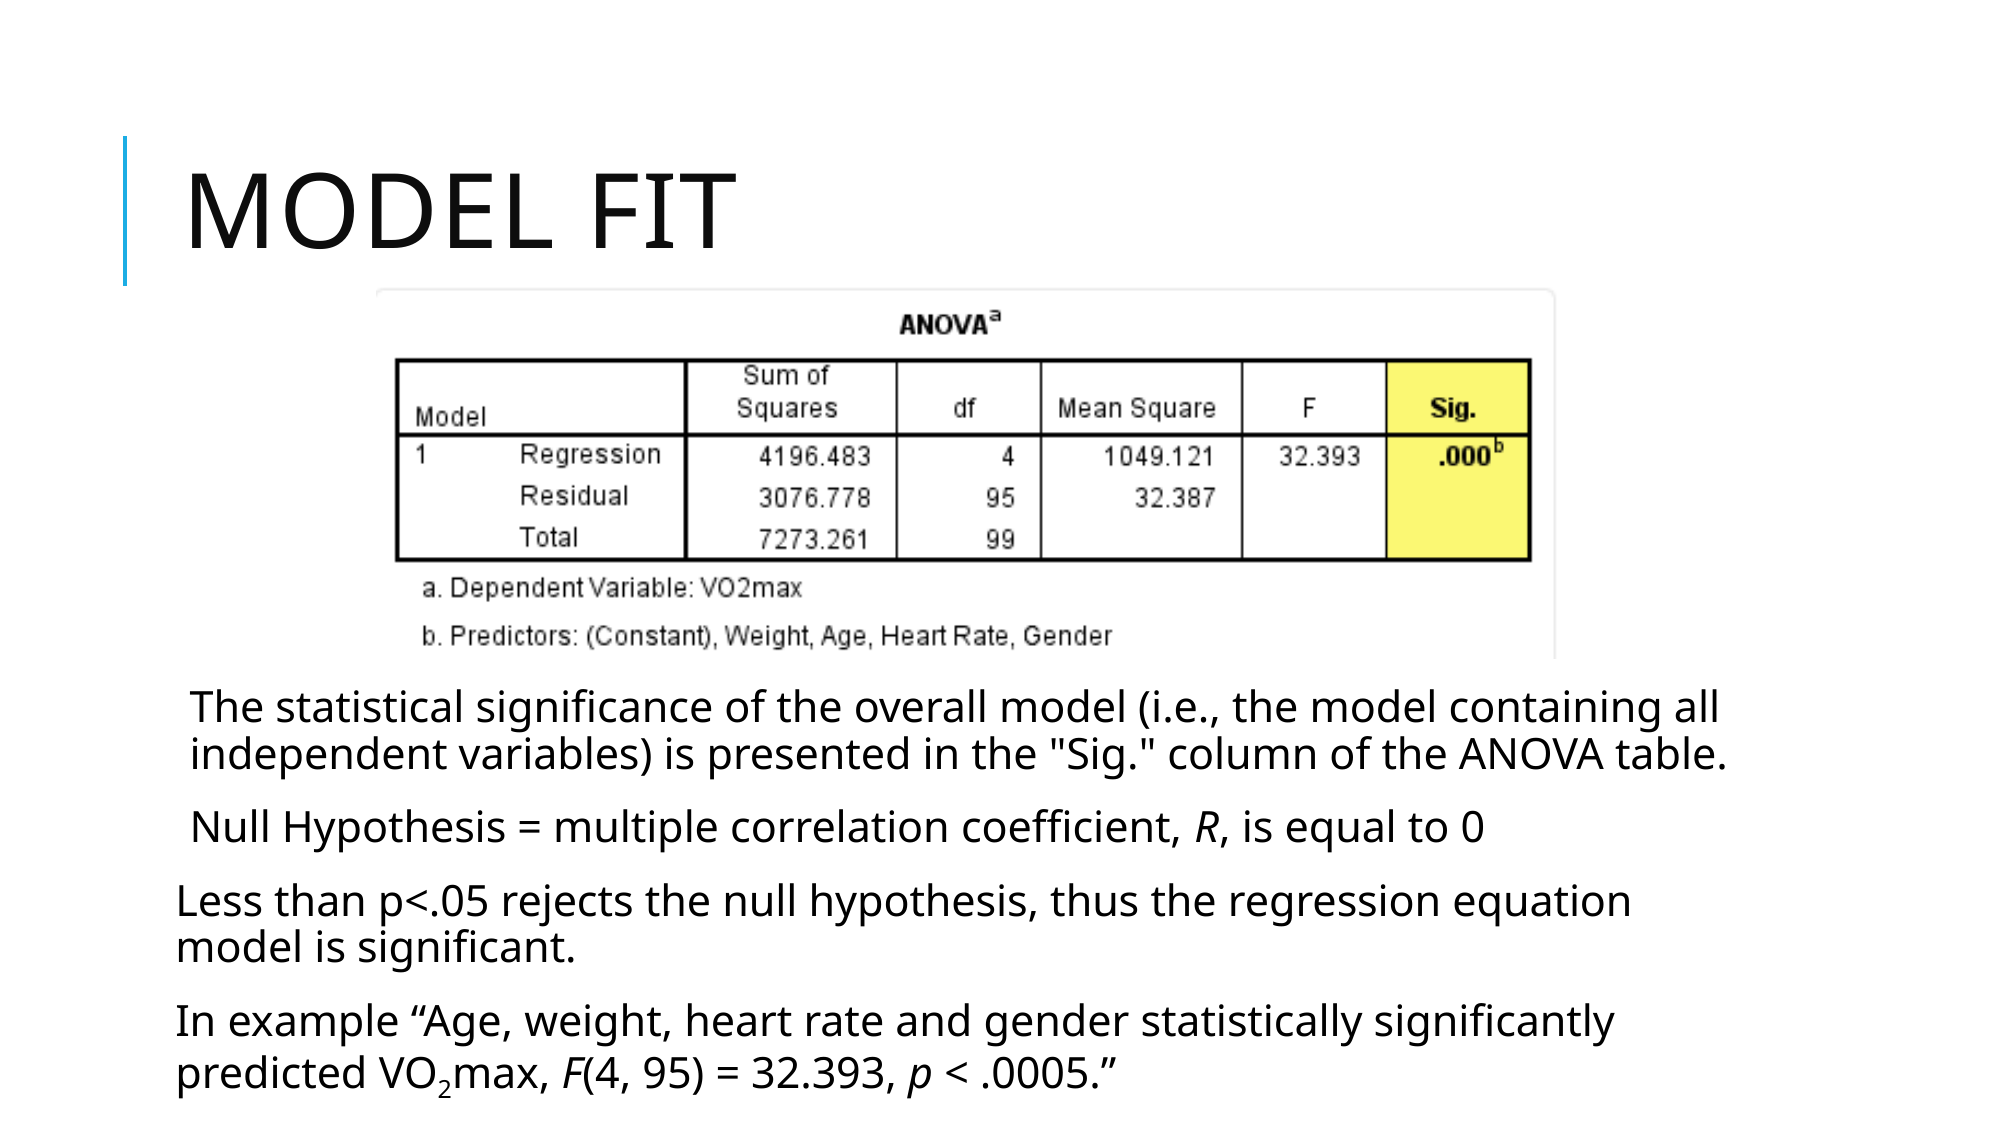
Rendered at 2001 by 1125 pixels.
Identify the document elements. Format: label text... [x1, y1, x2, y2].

picture [375, 280, 1563, 659]
list The statistical significance of the overall model (i.e., the model containing all independent variables) is presented in the "Sig." column of the ANOVA table. Null Hypothesis = multiple correlation coefficient, R, is equal to 0 Less than p<.05 rejects the null hypothesis, thus the regression equation model is significant. In example “Age, weight, heart rate and gender statistically significantly predicted VO2max, F(4, 95) = 32.393, p < .0005.” [168, 678, 1763, 1114]
title Model FIT [168, 96, 1763, 342]
